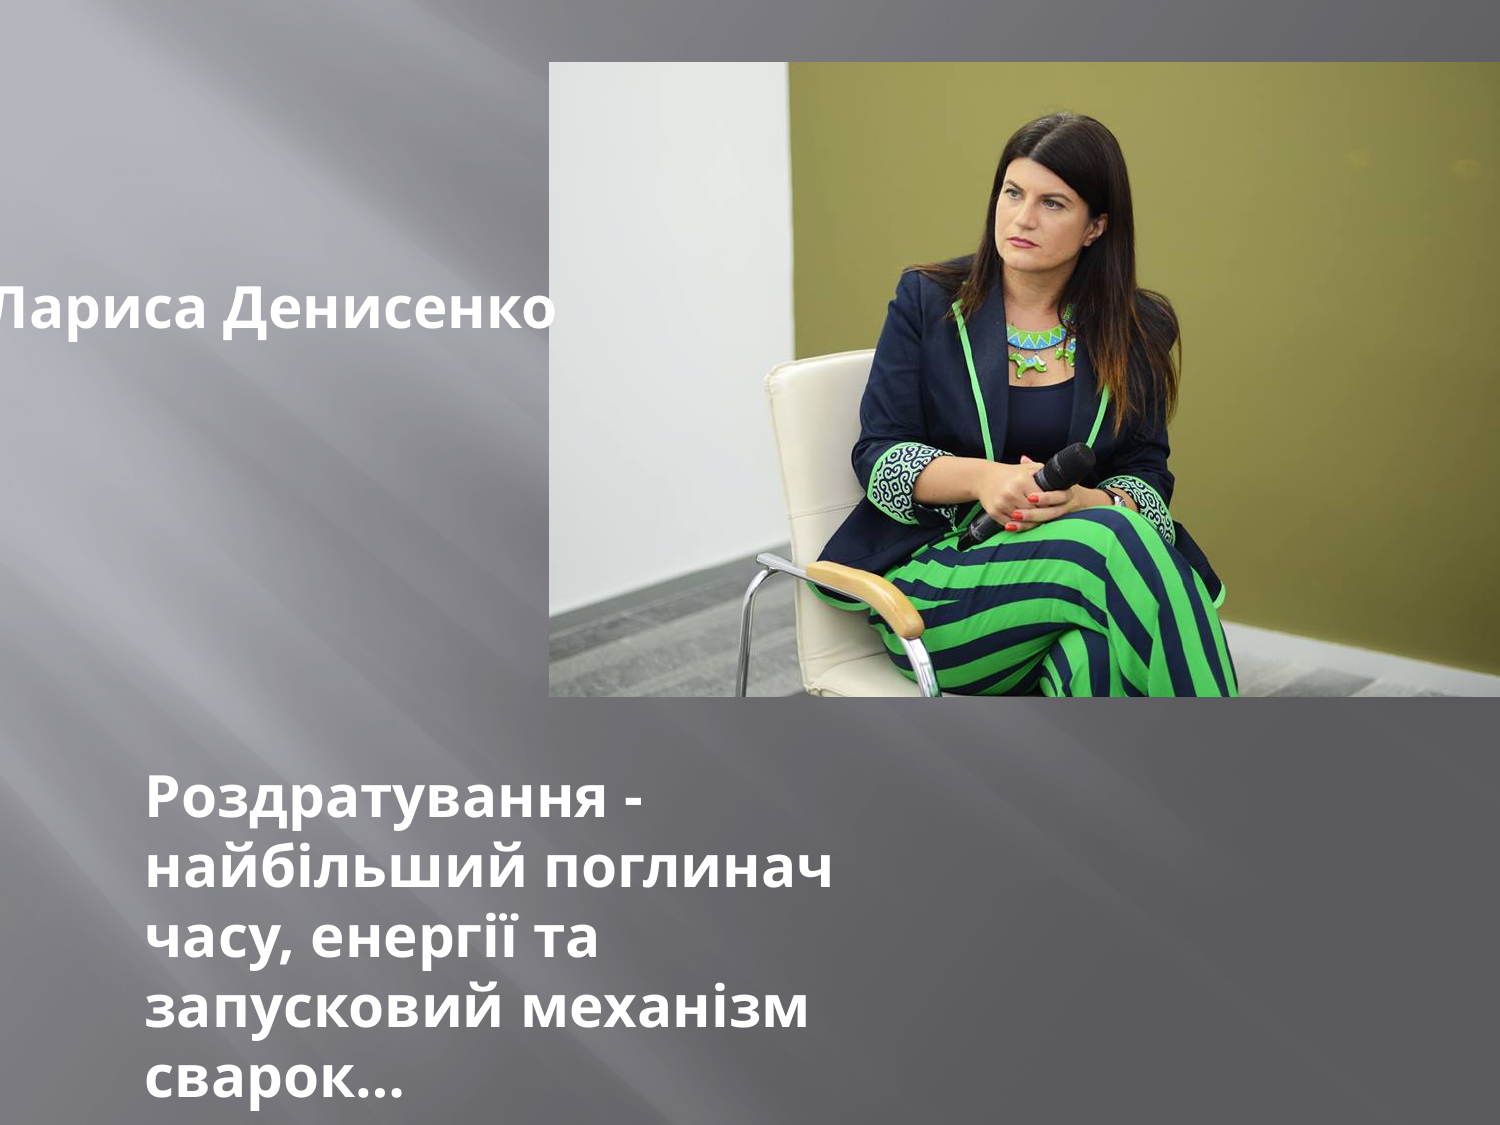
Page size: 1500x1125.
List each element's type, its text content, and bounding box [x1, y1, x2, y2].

text_box Лариса Денисенко [0, 262, 548, 348]
picture [548, 62, 1500, 697]
text_box Роздратування - найбільший поглинач часу, енергії та запусковий механізм сварок… [130, 751, 881, 1117]
